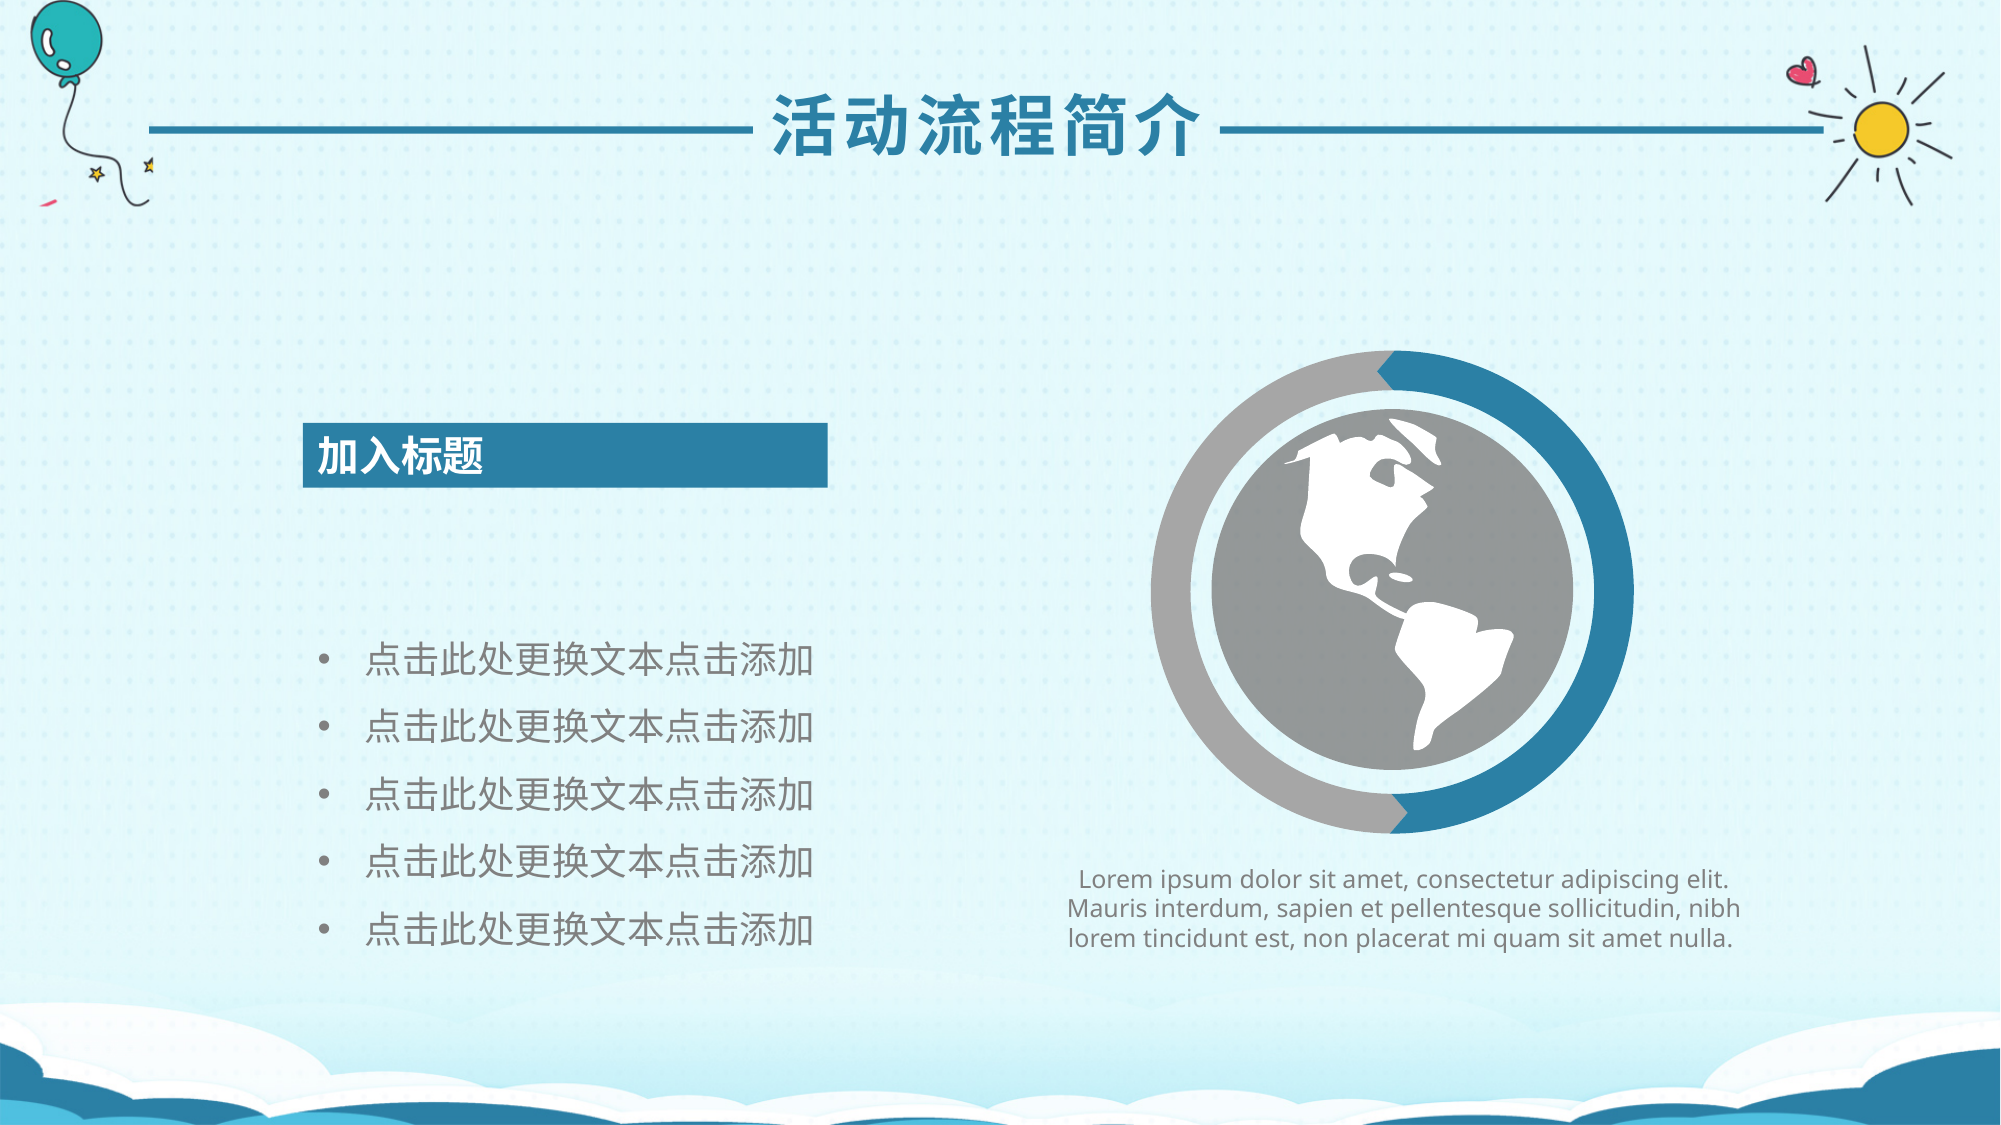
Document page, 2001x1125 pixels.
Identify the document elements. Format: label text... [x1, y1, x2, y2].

text_box Lorem ipsum dolor sit amet, consectetur adipiscing elit. Mauris interdum, sapien et pellentesque sollicitudin, nibh lorem tincidunt est, non placerat mi quam sit amet nulla. [1132, 855, 1764, 961]
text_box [149, 83, 1824, 165]
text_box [1150, 350, 1634, 834]
picture [0, 0, 2001, 1125]
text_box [302, 422, 1132, 962]
